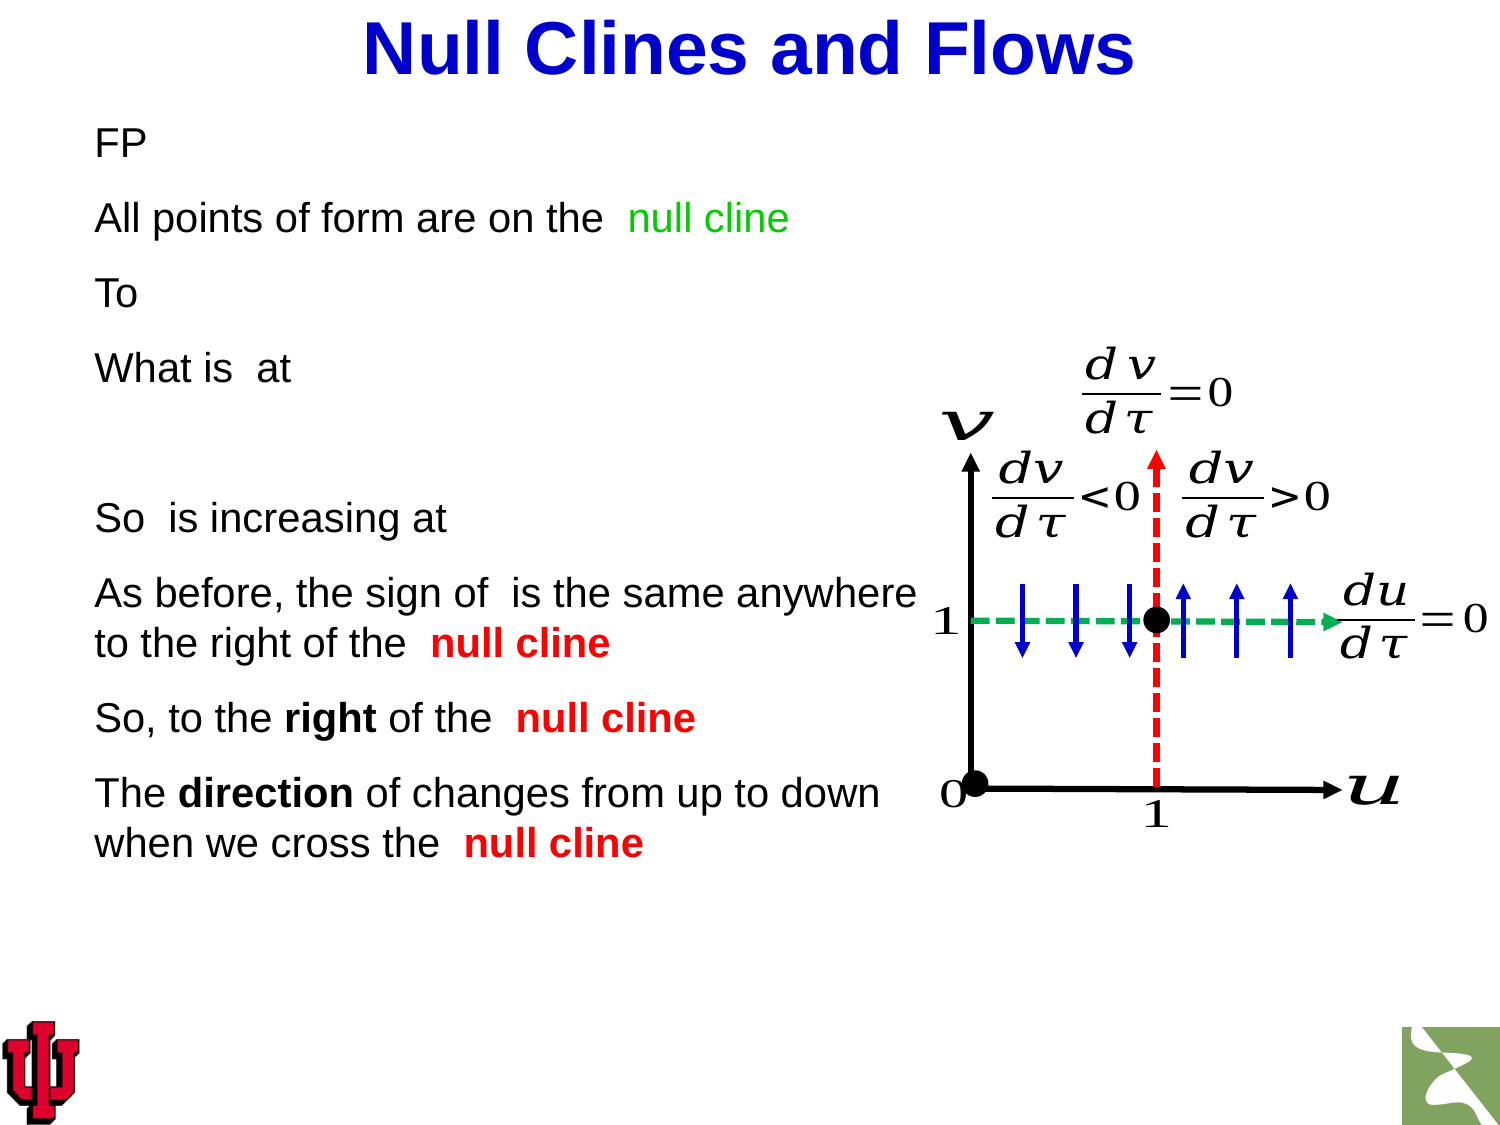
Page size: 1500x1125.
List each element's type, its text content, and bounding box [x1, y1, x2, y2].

picture [0, 1020, 80, 1125]
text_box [929, 341, 1490, 838]
title Null Clines and Flows [0, 0, 1500, 90]
picture [1402, 1027, 1500, 1125]
